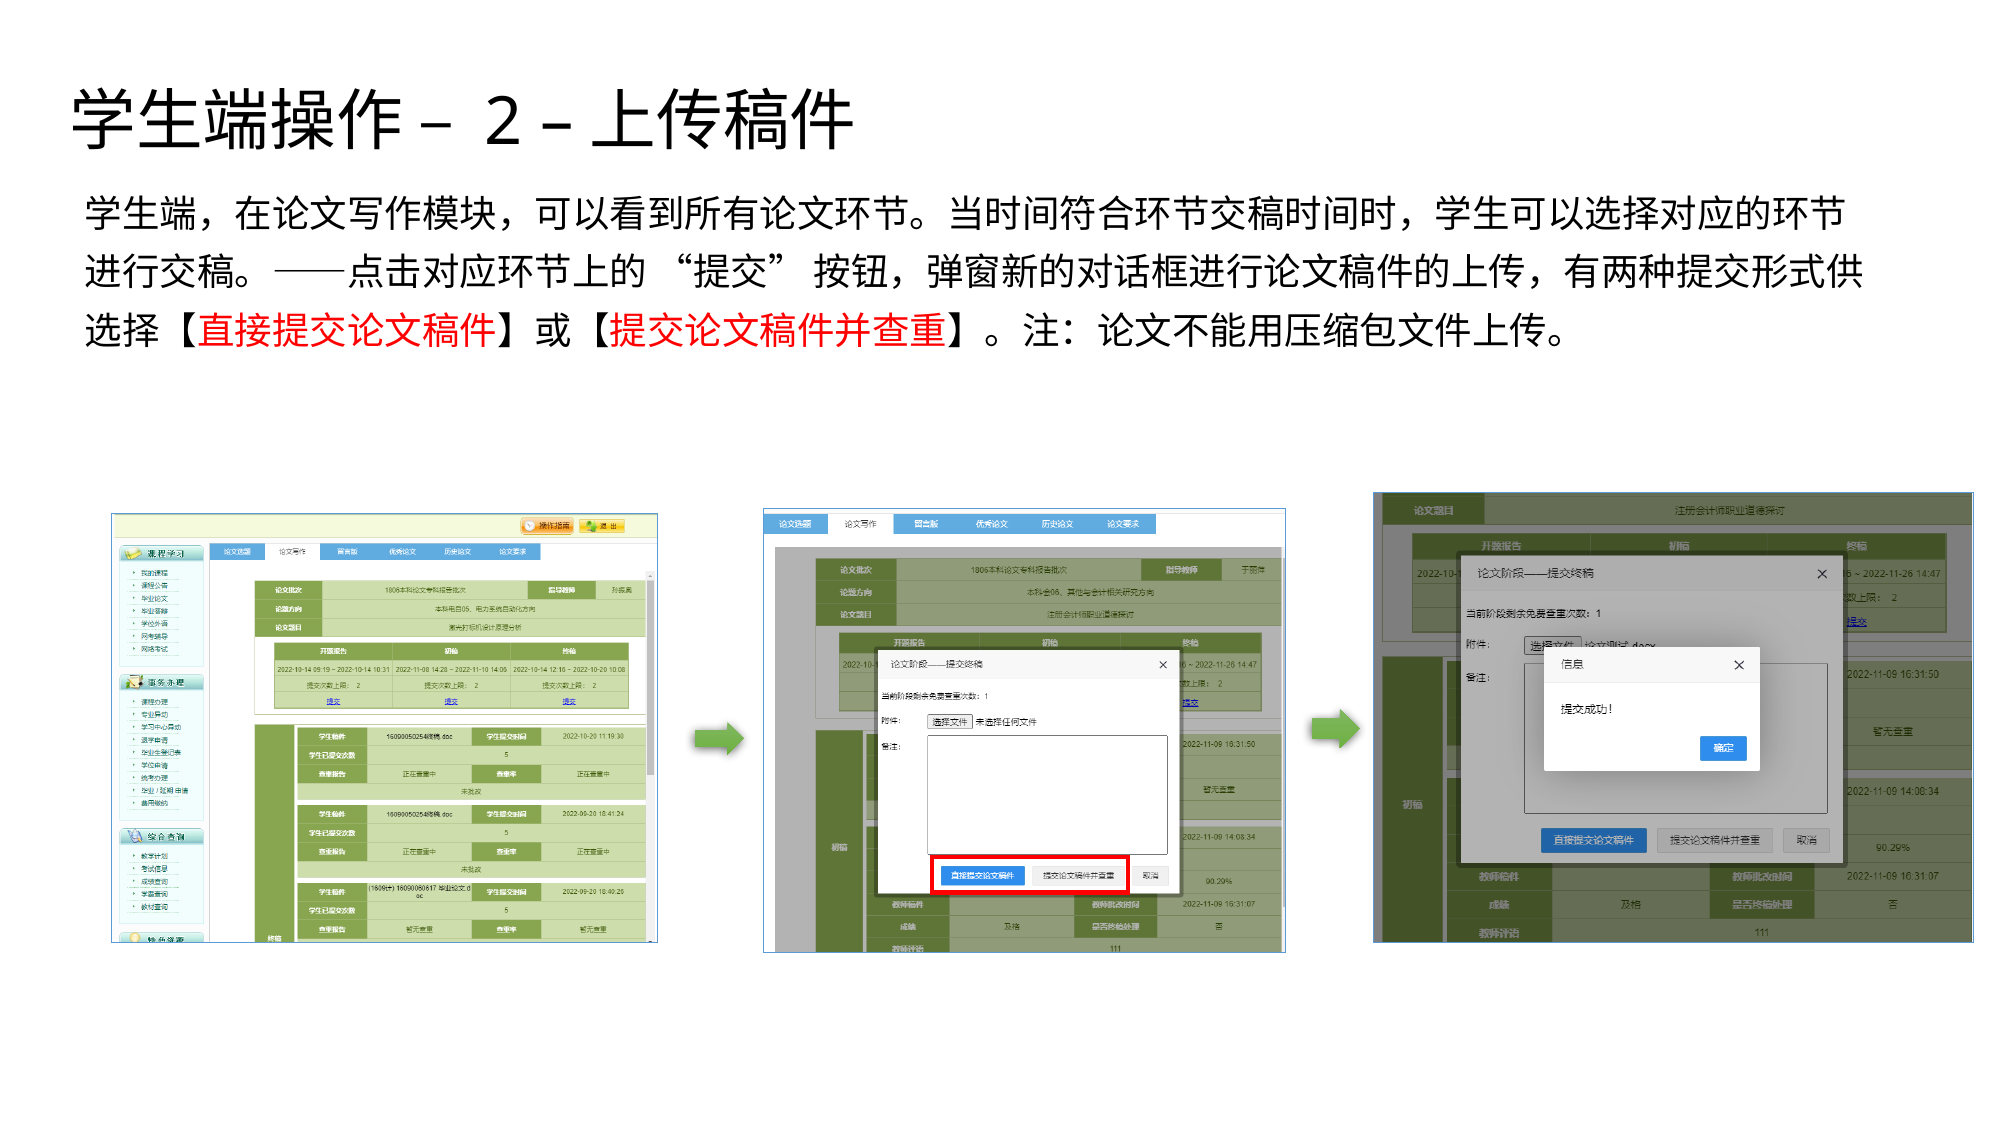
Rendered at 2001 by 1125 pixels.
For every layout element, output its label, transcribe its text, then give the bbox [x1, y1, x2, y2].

text_box [694, 722, 744, 755]
text_box 学生端，在论文写作模块，可以看到所有论文环节。当时间符合环节交稿时间时，学生可以选择对应的环节进行交稿。——点击对应环节上的 “提交” 按钮，弹窗新的对话框进行论文稿件的上传，有两种提交形式供选择【直接提交论文稿件】或【提交论文稿件并查重】。注：论文不能用压缩包文件上传。 [69, 169, 1883, 360]
picture [111, 513, 658, 943]
picture [1373, 492, 1974, 943]
text_box [1312, 708, 1360, 749]
title 学生端操作 – 2 –上传稿件 [54, 59, 1863, 187]
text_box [763, 508, 1286, 953]
